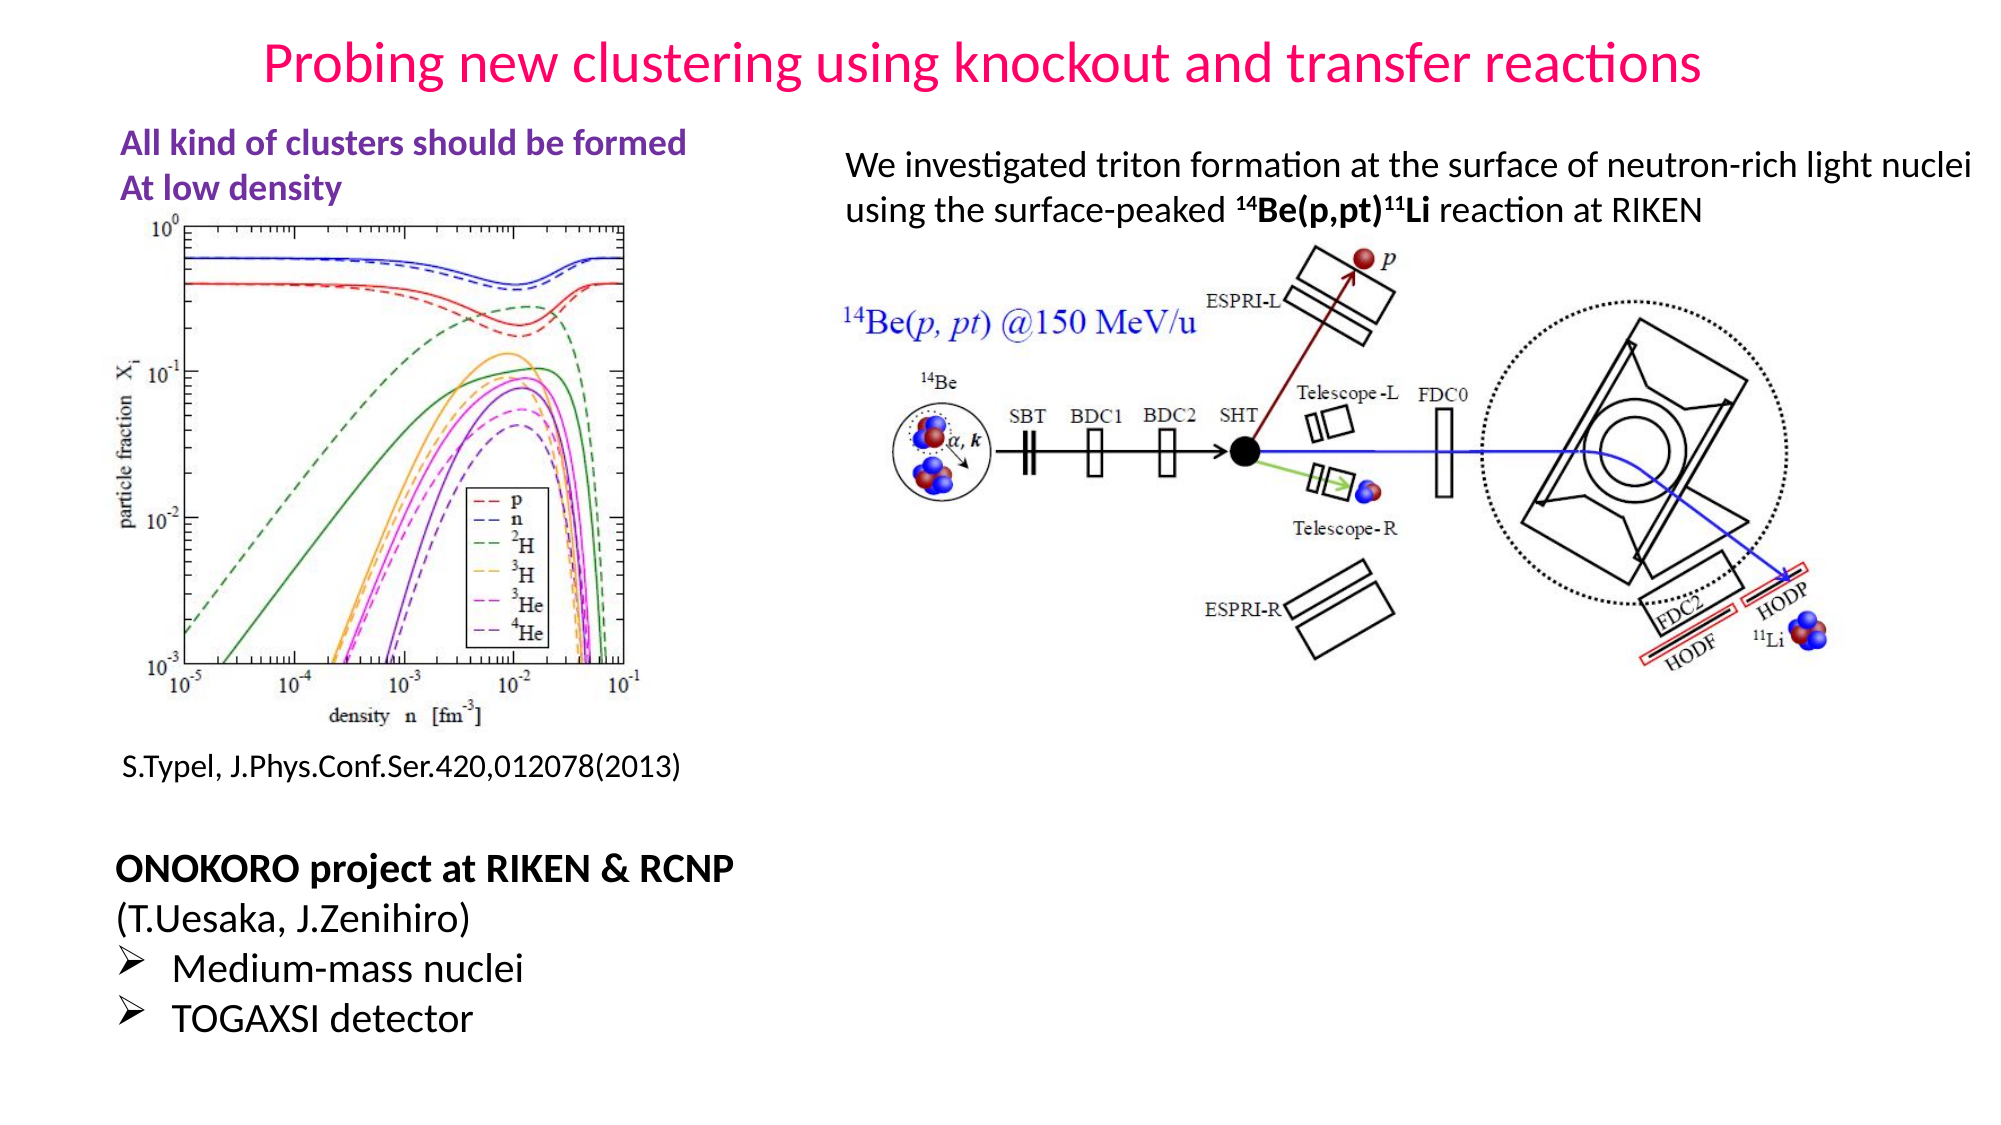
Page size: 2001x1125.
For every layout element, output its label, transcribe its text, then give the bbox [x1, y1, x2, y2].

picture [813, 233, 1860, 675]
picture [102, 207, 650, 737]
text_box We investigated triton formation at the surface of neutron-rich light nuclei using the surface-peaked 14Be(p,pt)11Li reaction at RIKEN [830, 132, 1989, 237]
text_box ONOKORO project at RIKEN & RCNP (T.Uesaka, J.Zenihiro) Medium-mass nuclei TOGAXSI detector [100, 832, 750, 1048]
text_box All kind of clusters should be formed At low density [105, 110, 712, 215]
text_box Probing new clustering using knockout and transfer reactions [248, 17, 1732, 102]
text_box S.Typel, J.Phys.Conf.Ser.420,012078(2013) [107, 736, 698, 792]
